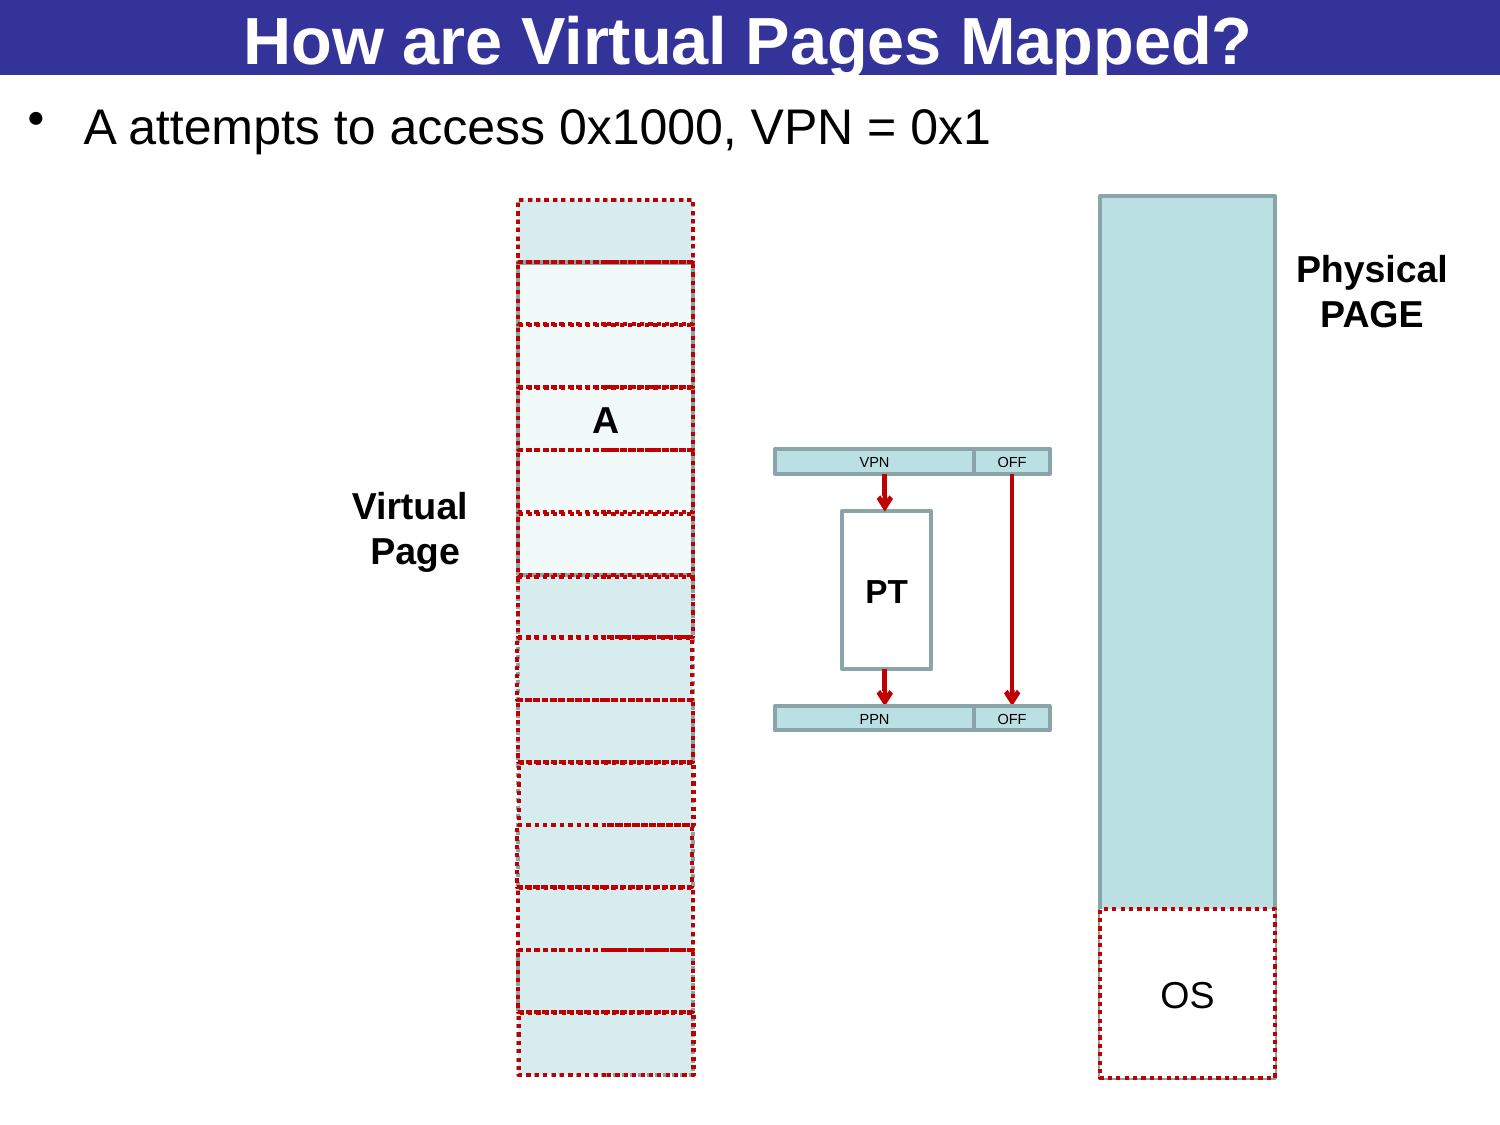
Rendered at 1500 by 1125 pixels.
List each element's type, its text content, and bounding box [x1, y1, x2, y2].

text_box [516, 448, 695, 514]
text_box [516, 260, 695, 326]
text_box [1098, 194, 1277, 910]
text_box [516, 323, 695, 389]
text_box [515, 635, 694, 702]
text_box [516, 885, 695, 952]
list A attempts to access 0x1000, VPN = 0x1 [12, 87, 1488, 1088]
title How are Virtual Pages Mapped? [0, 0, 1500, 75]
text_box [516, 573, 695, 639]
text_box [774, 449, 1051, 731]
text_box [516, 948, 695, 1014]
text_box [517, 1010, 696, 1077]
text_box Virtual Page [337, 474, 494, 580]
text_box OS [1098, 907, 1277, 1080]
text_box Physical PAGE [1281, 237, 1463, 343]
text_box [516, 698, 695, 764]
text_box [516, 512, 695, 574]
text_box [515, 823, 694, 889]
text_box [516, 198, 695, 264]
text_box [517, 760, 696, 827]
text_box [516, 385, 695, 452]
